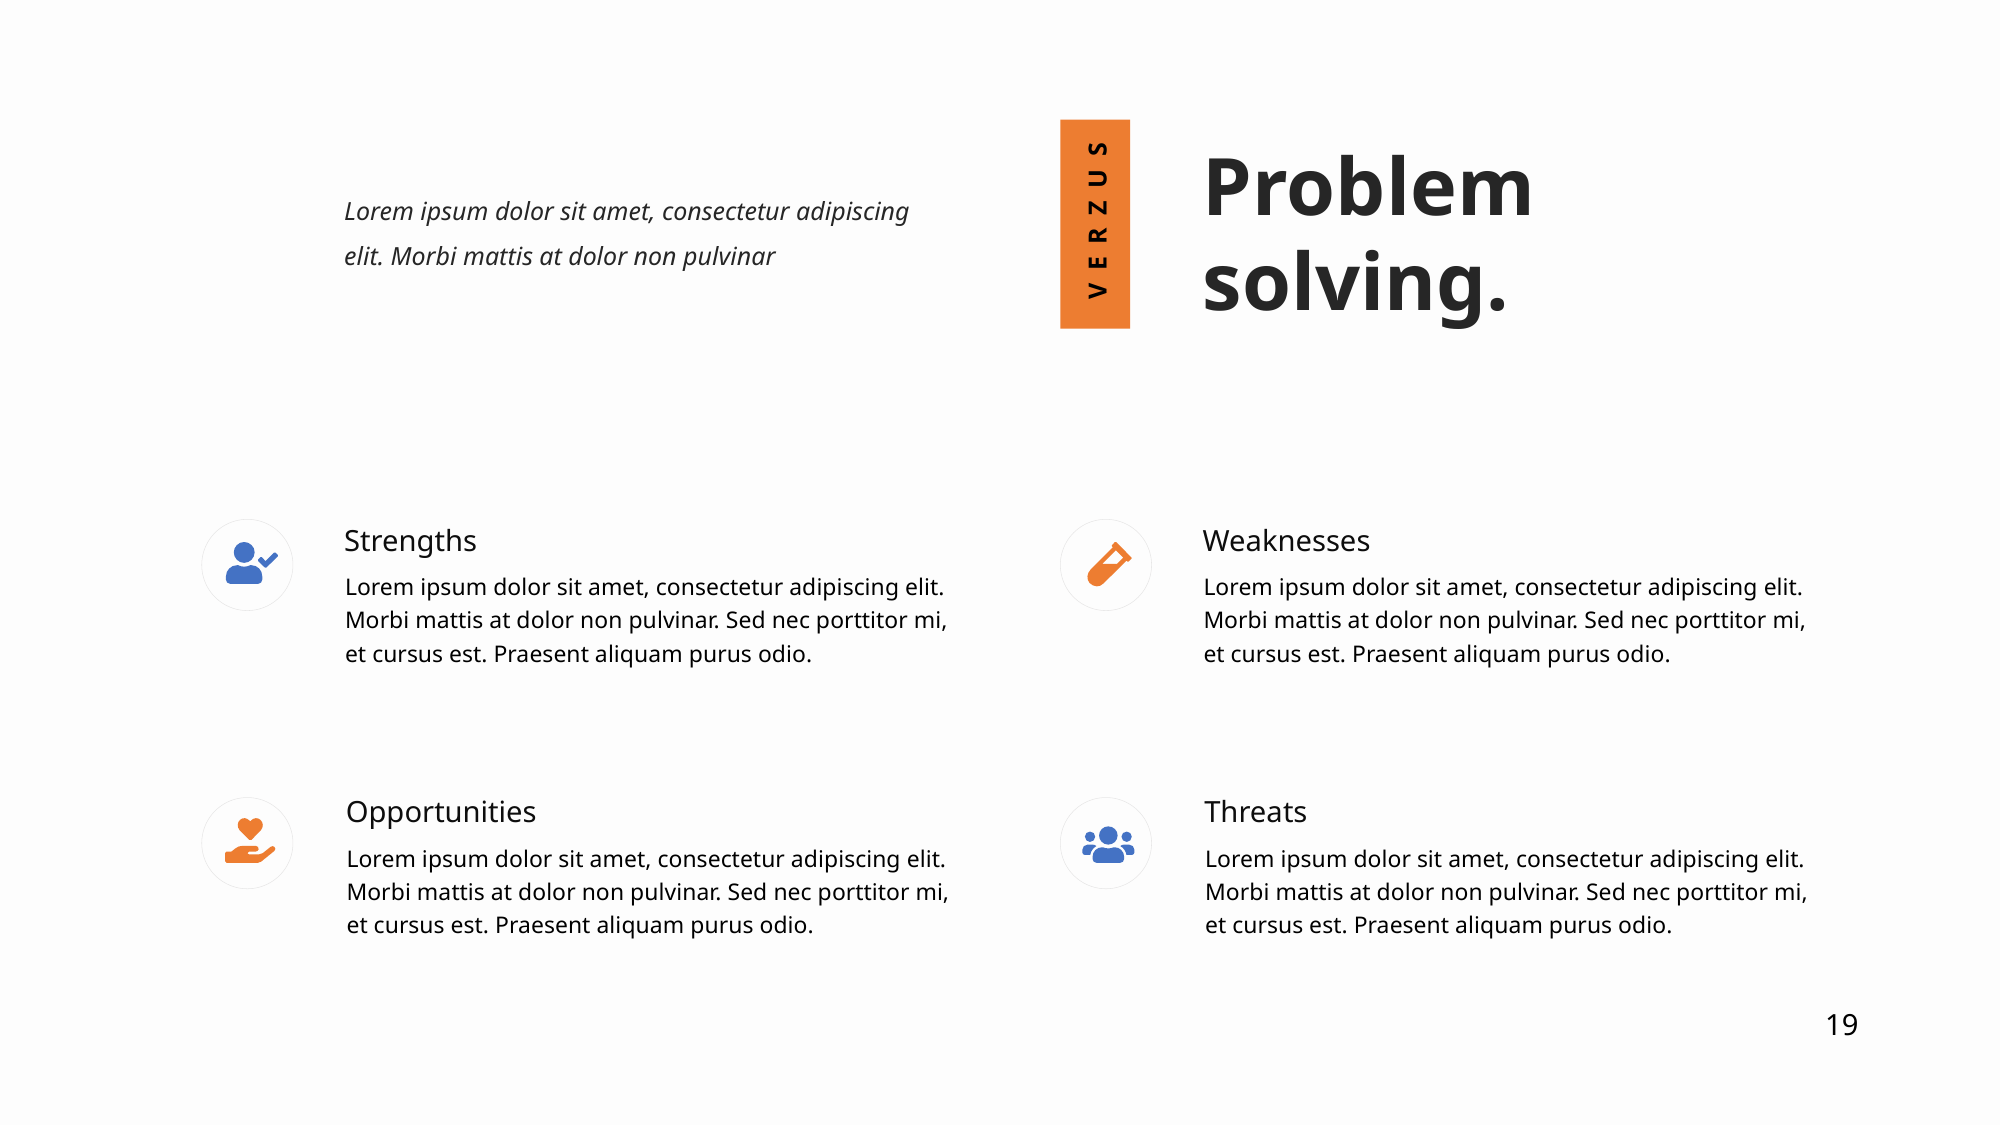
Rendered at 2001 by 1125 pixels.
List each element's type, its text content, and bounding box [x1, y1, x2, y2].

text_box [1059, 118, 1074, 330]
text_box Lorem ipsum dolor sit amet, consectetur adipiscing elit. Morbi mattis at dolor non pulvinar [329, 173, 971, 278]
text_box [1119, 118, 1131, 330]
text_box Lorem ipsum dolor sit amet, consectetur adipiscing elit. Morbi mattis at dolor non pulvinar. Sed nec porttitor mi, et cursus est. Praesent aliquam purus odio. [330, 559, 978, 675]
text_box [1121, 831, 1132, 842]
text_box [1082, 844, 1135, 863]
text_box Problem solving. [1188, 129, 1718, 334]
text_box [233, 542, 255, 563]
text_box [225, 845, 276, 863]
text_box Weaknesses [1188, 497, 1480, 565]
text_box Threats [1189, 768, 1482, 836]
text_box Opportunities [331, 768, 623, 836]
text_box [258, 552, 278, 568]
text_box [1084, 831, 1096, 842]
text_box [1059, 796, 1153, 890]
text_box Lorem ipsum dolor sit amet, consectetur adipiscing elit. Morbi mattis at dolor non pulvinar. Sed nec porttitor mi, et cursus est. Praesent aliquam purus odio. [1188, 559, 1837, 675]
text_box [1059, 518, 1153, 612]
text_box [1087, 542, 1132, 587]
text_box 19 [1799, 981, 1885, 1049]
text_box Lorem ipsum dolor sit amet, consectetur adipiscing elit. Morbi mattis at dolor non pulvinar. Sed nec porttitor mi, et cursus est. Praesent aliquam purus odio. [331, 831, 980, 946]
text_box [200, 518, 295, 612]
text_box Strengths [329, 497, 622, 565]
text_box [237, 818, 263, 840]
text_box VERZUS [1074, 109, 1119, 333]
text_box Lorem ipsum dolor sit amet, consectetur adipiscing elit. Morbi mattis at dolor non pulvinar. Sed nec porttitor mi, et cursus est. Praesent aliquam purus odio. [1190, 831, 1838, 946]
text_box [1099, 826, 1118, 845]
text_box [225, 565, 263, 584]
text_box [200, 796, 295, 890]
